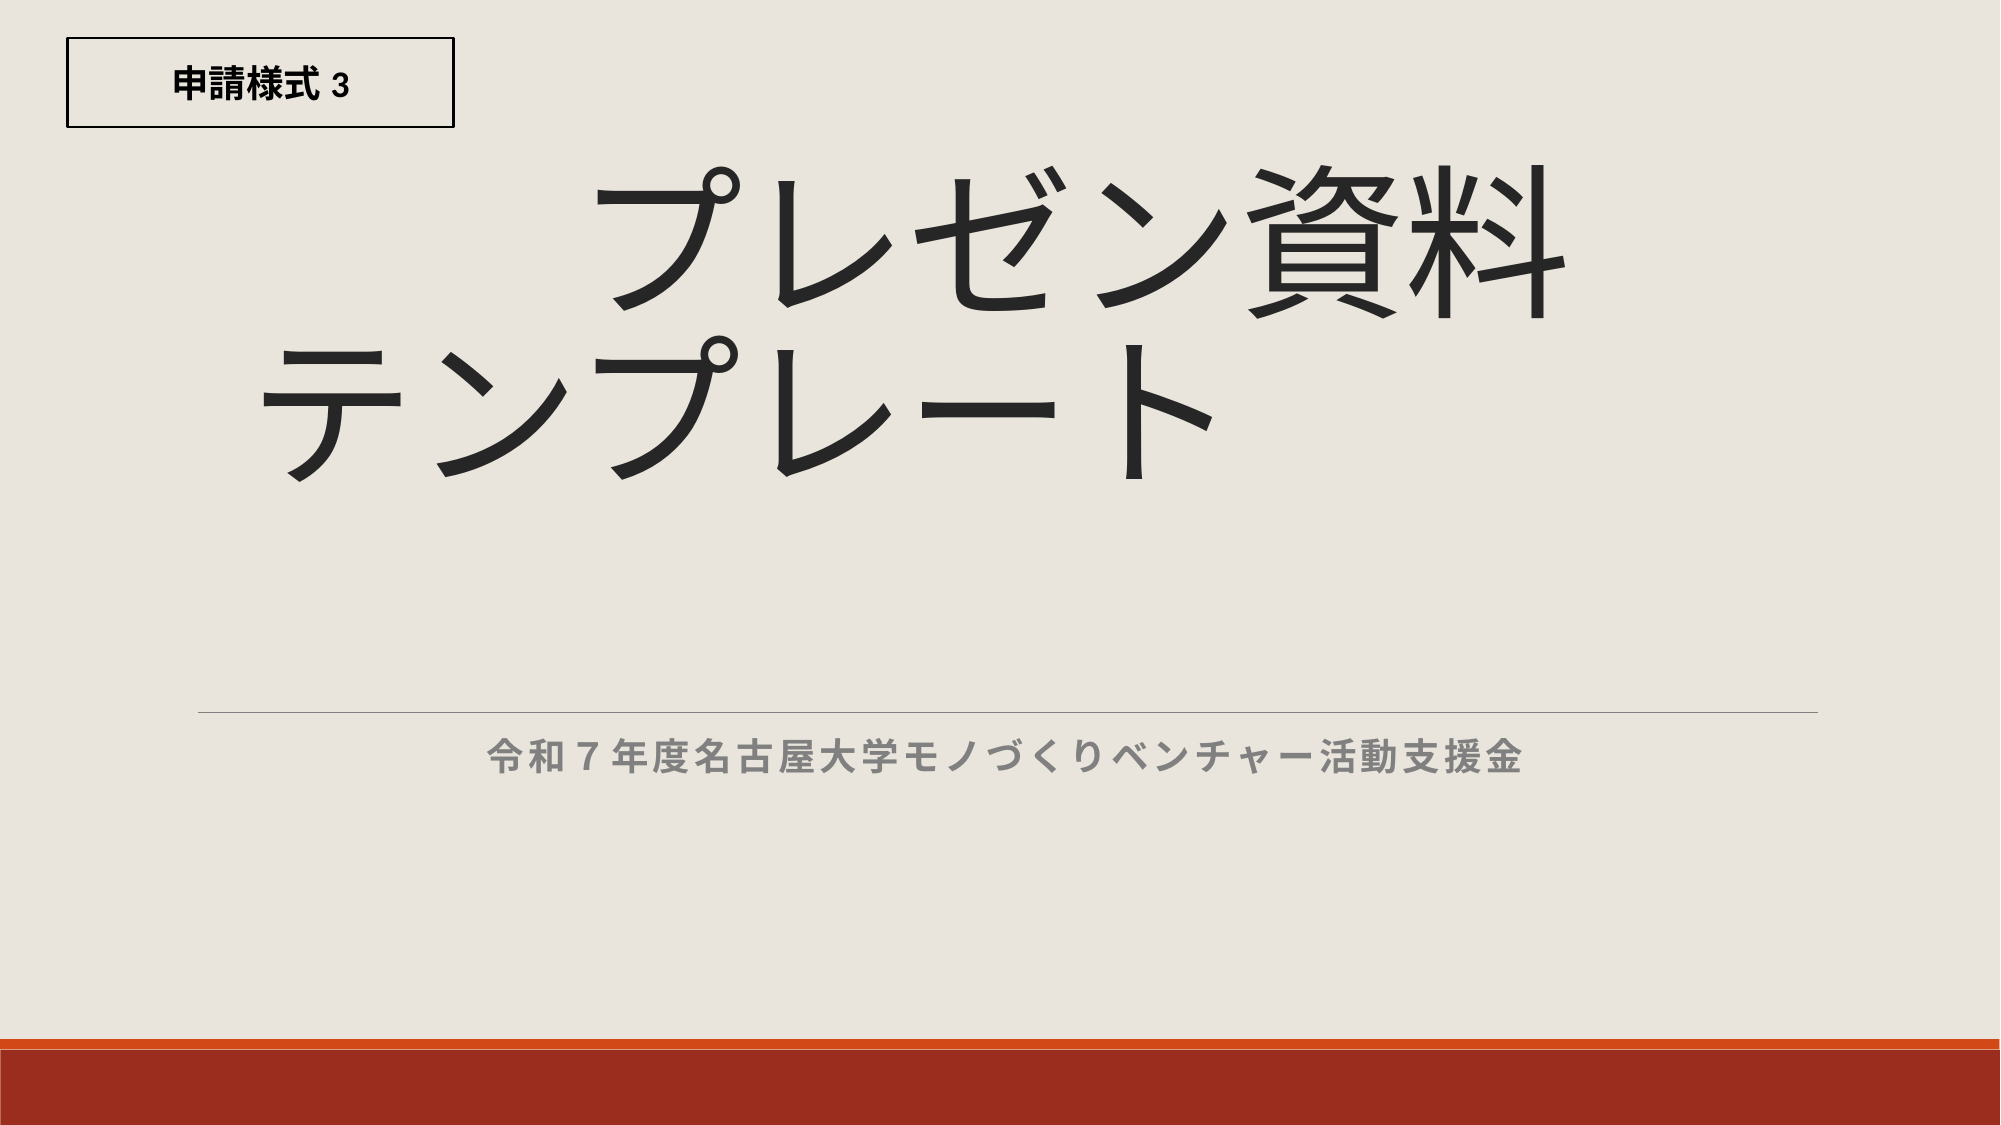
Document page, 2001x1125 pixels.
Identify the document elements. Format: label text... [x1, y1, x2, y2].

text_box 申請様式3 [66, 37, 455, 128]
subtitle 令和７年度名古屋大学モノづくりベンチャー活動支援金 [180, 730, 1831, 919]
title プレゼン資料 テンプレート [166, 101, 1817, 687]
